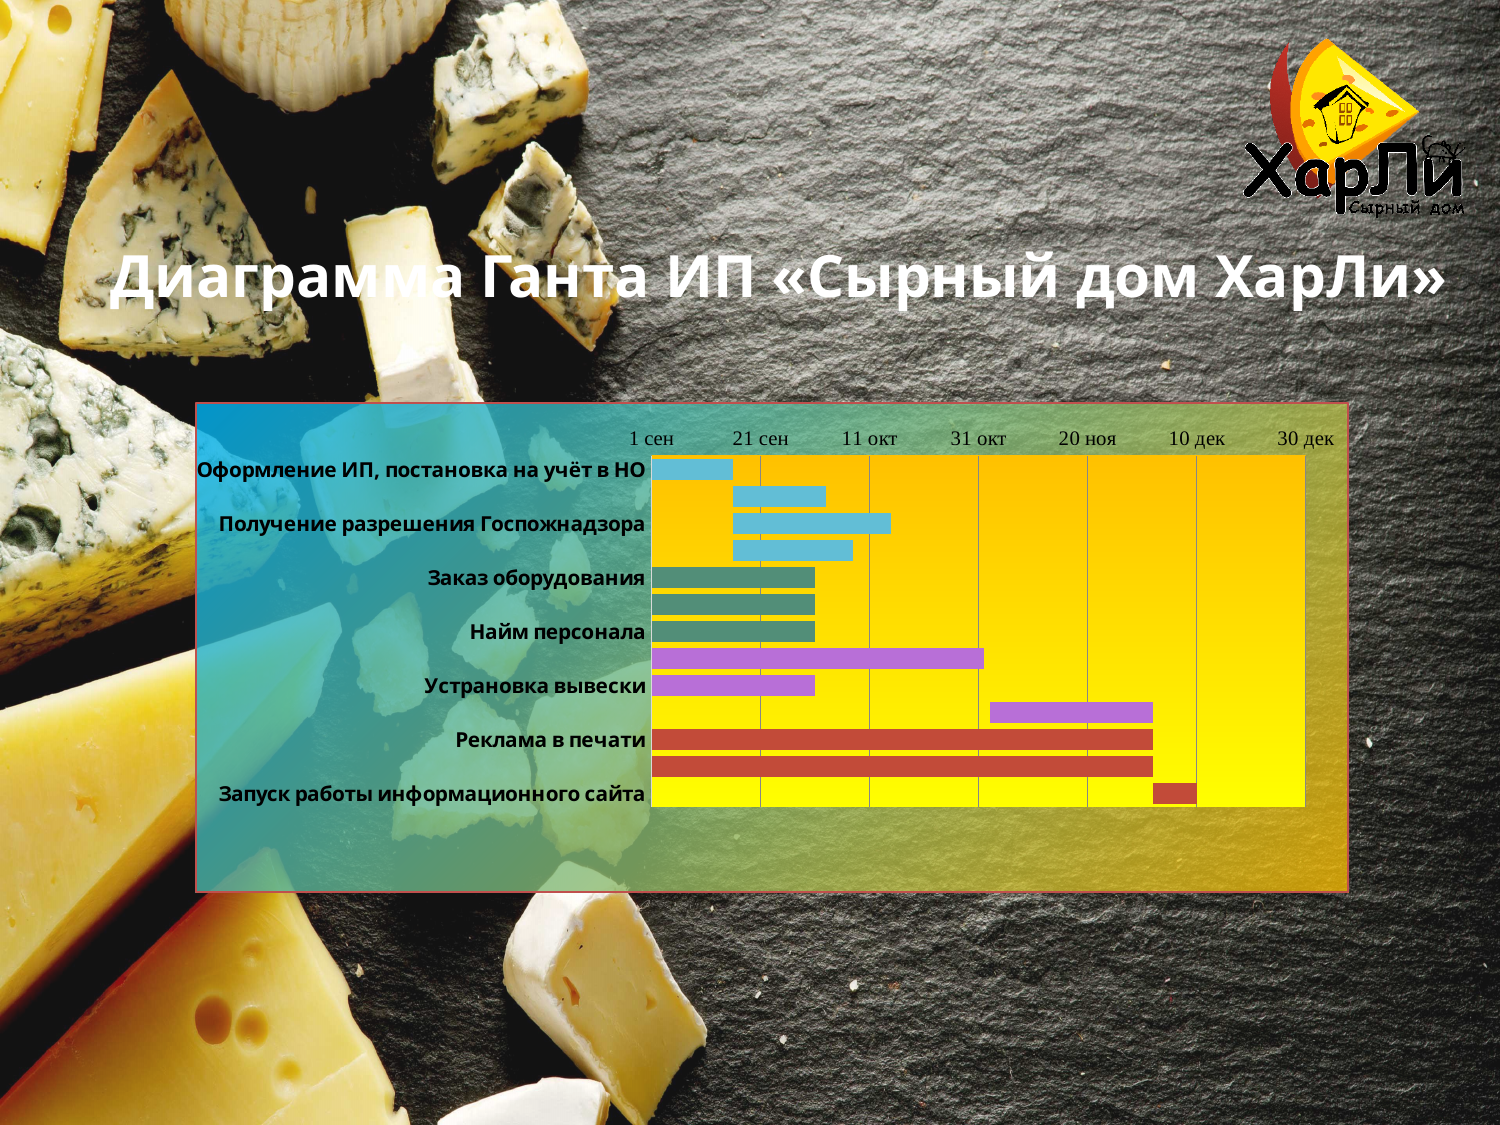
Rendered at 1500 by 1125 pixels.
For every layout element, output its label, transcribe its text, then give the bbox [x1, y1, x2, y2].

text_box Диаграмма Ганта ИП «Сырный дом ХарЛи» [95, 231, 1463, 317]
picture [0, 0, 1500, 1125]
chart [194, 402, 1350, 894]
